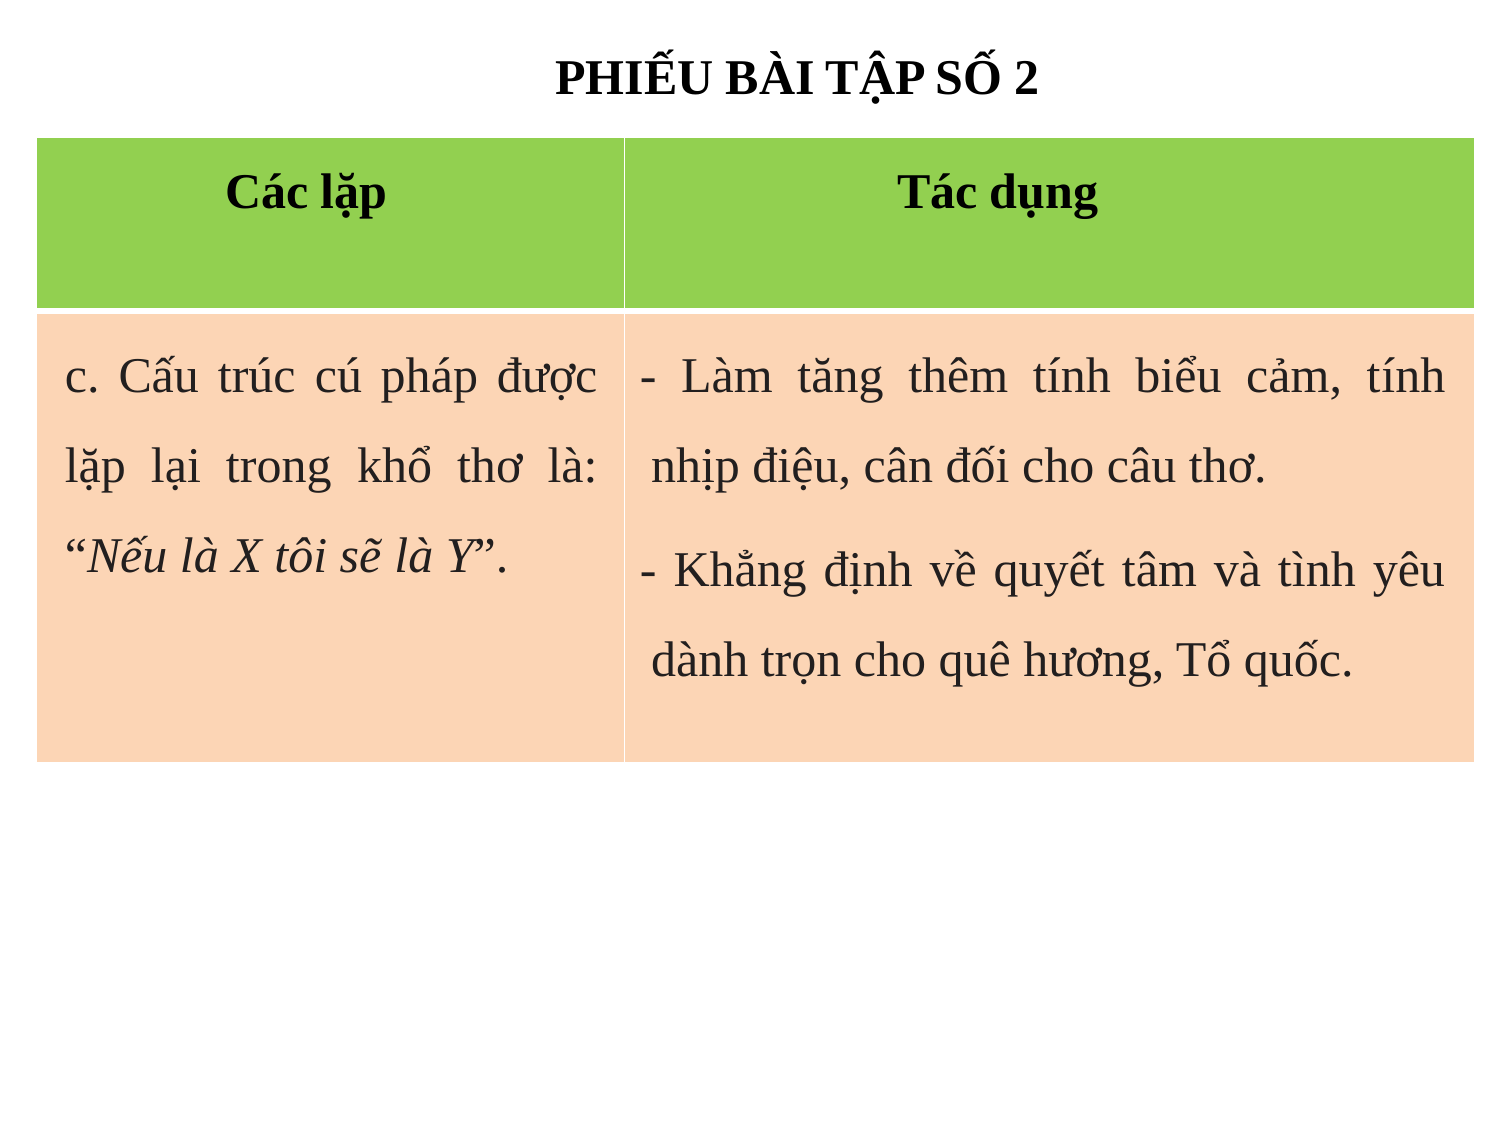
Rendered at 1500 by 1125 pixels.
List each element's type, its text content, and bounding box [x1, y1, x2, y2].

table_header [625, 138, 1474, 305]
table_cell [625, 694, 1474, 762]
table_header [37, 138, 624, 308]
text_box - Làm tăng thêm tính biểu cảm, tính nhịp điệu, cân đối cho câu thơ. - Khẳng định về quyết tâm và tình yêu dành trọn cho quê hương, Tổ quốc. [624, 305, 1475, 694]
text_box c. Cấu trúc cú pháp được lặp lại trong khổ thơ là: “Nếu là X tôi sẽ là Y”. [50, 304, 613, 590]
text_box Tác dụng [882, 151, 1114, 227]
text_box Các lặp [210, 150, 403, 226]
text_box PHIẾU BÀI TẬP SỐ 2 [540, 37, 1055, 113]
table_cell [37, 314, 624, 762]
